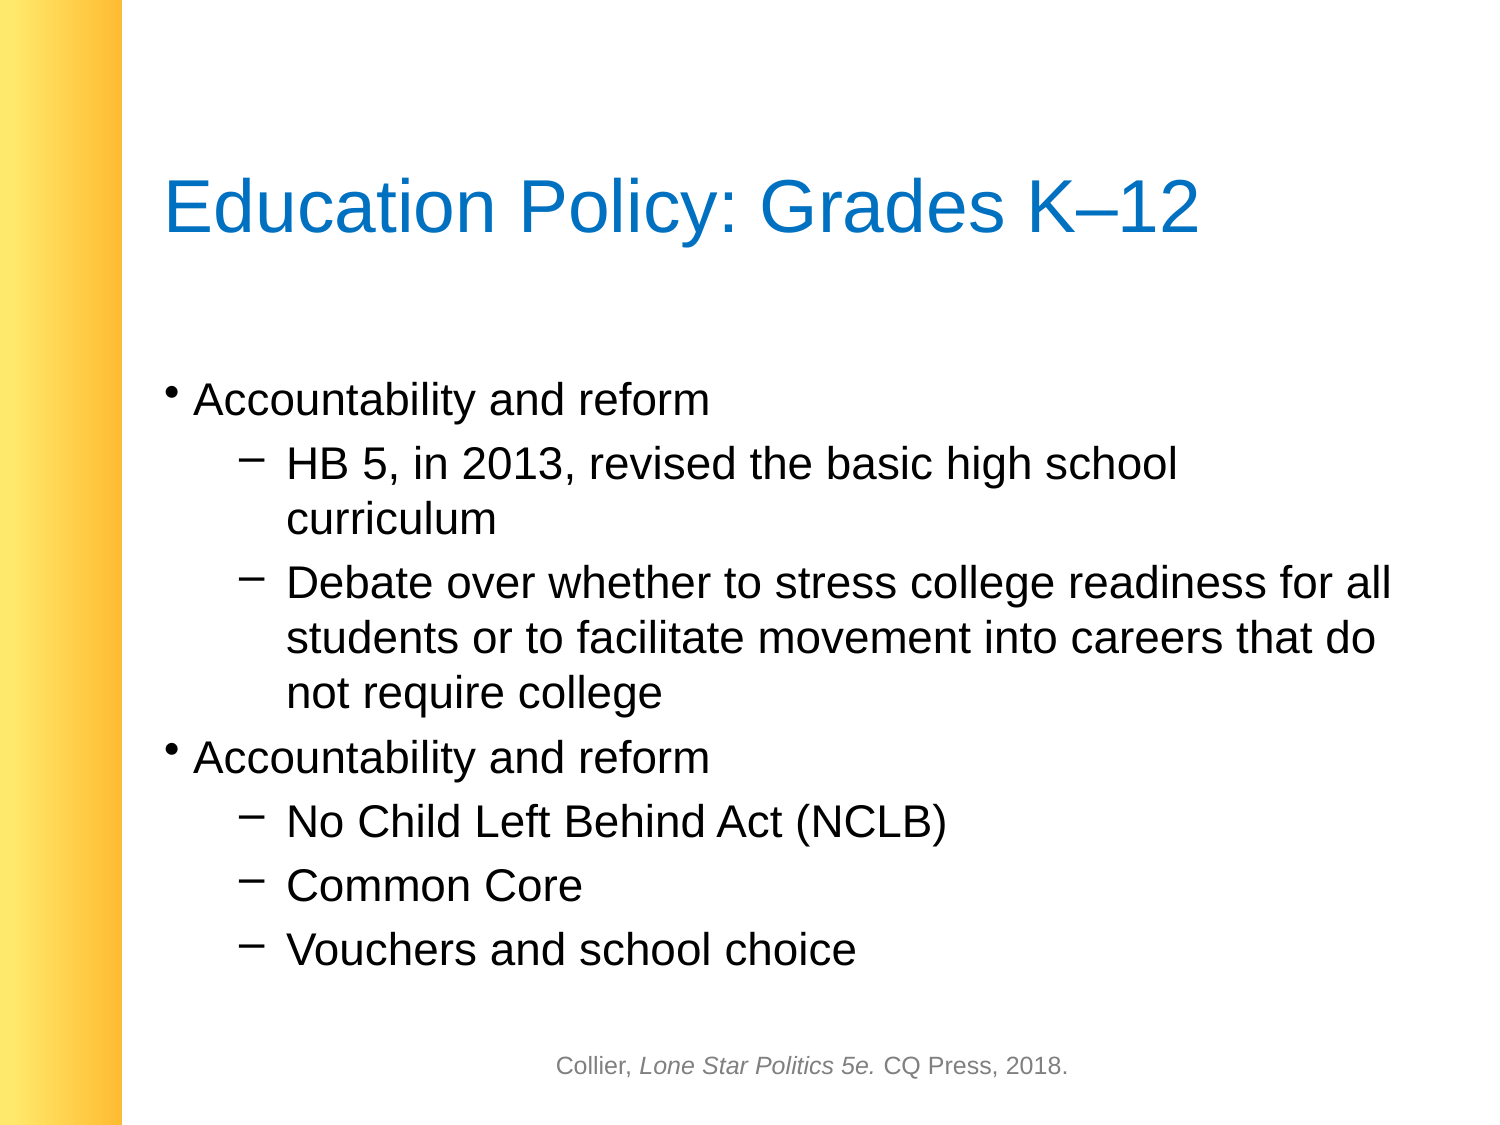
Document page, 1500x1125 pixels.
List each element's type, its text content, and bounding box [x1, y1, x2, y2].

title Education Policy: Grades K–12 [149, 149, 1462, 338]
picture [0, 0, 1500, 1125]
list Accountability and reform HB 5, in 2013, revised the basic high school curriculum Debate over whether to stress college readiness for all students or to facilitate movement into careers that do not require college Accountability and reform No Child Left Behind Act (NCLB) Common Core Vouchers and school choice [149, 362, 1414, 1038]
text_box Collier, Lone Star Politics 5e. CQ Press, 2018. [525, 1042, 1100, 1087]
